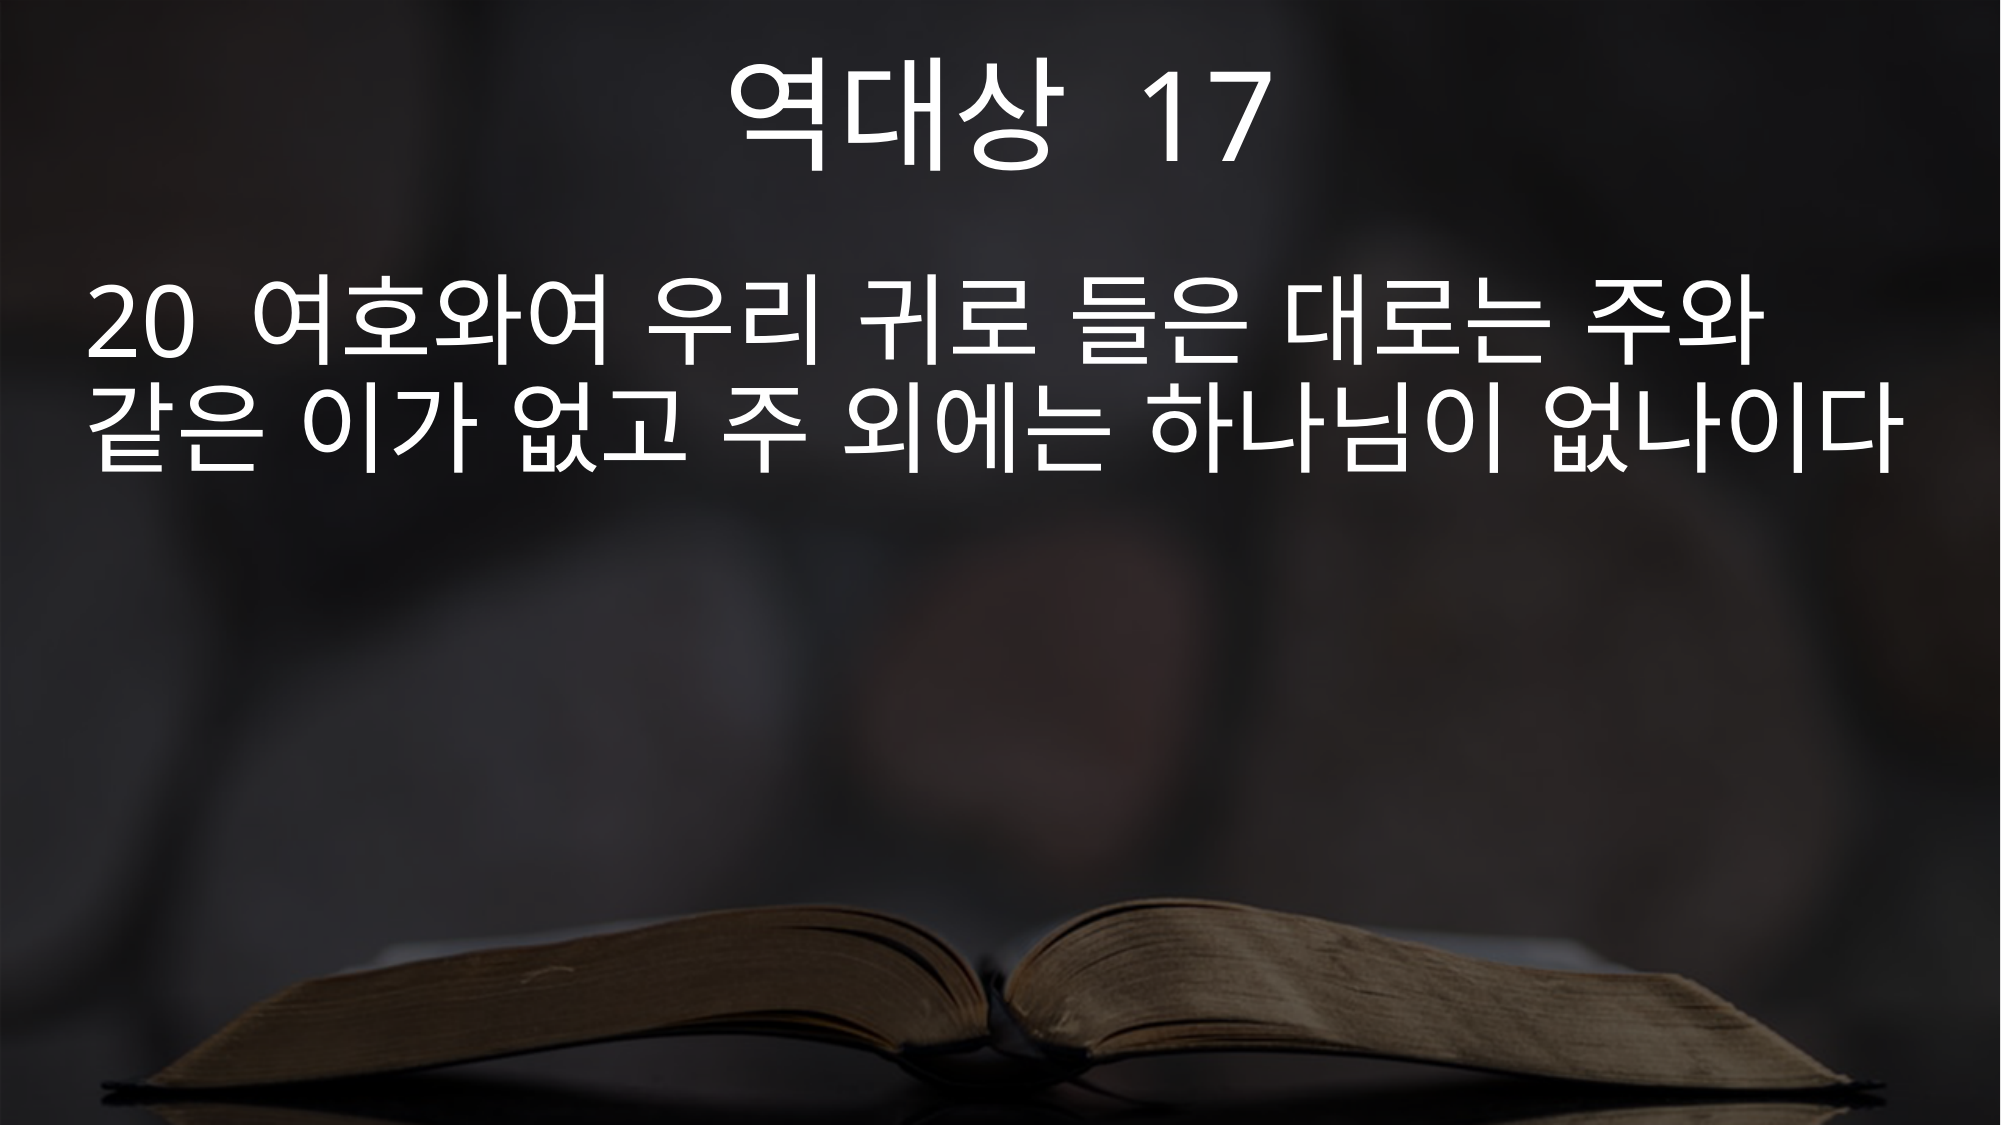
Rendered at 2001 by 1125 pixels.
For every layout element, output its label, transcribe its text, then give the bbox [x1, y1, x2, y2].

footer 역대상 17 [0, 32, 2000, 192]
list 20 여호와여 우리 귀로 들은 대로는 주와 같은 이가 없고 주 외에는 하나님이 없나이다 [69, 263, 1953, 423]
picture [0, 0, 2001, 1125]
